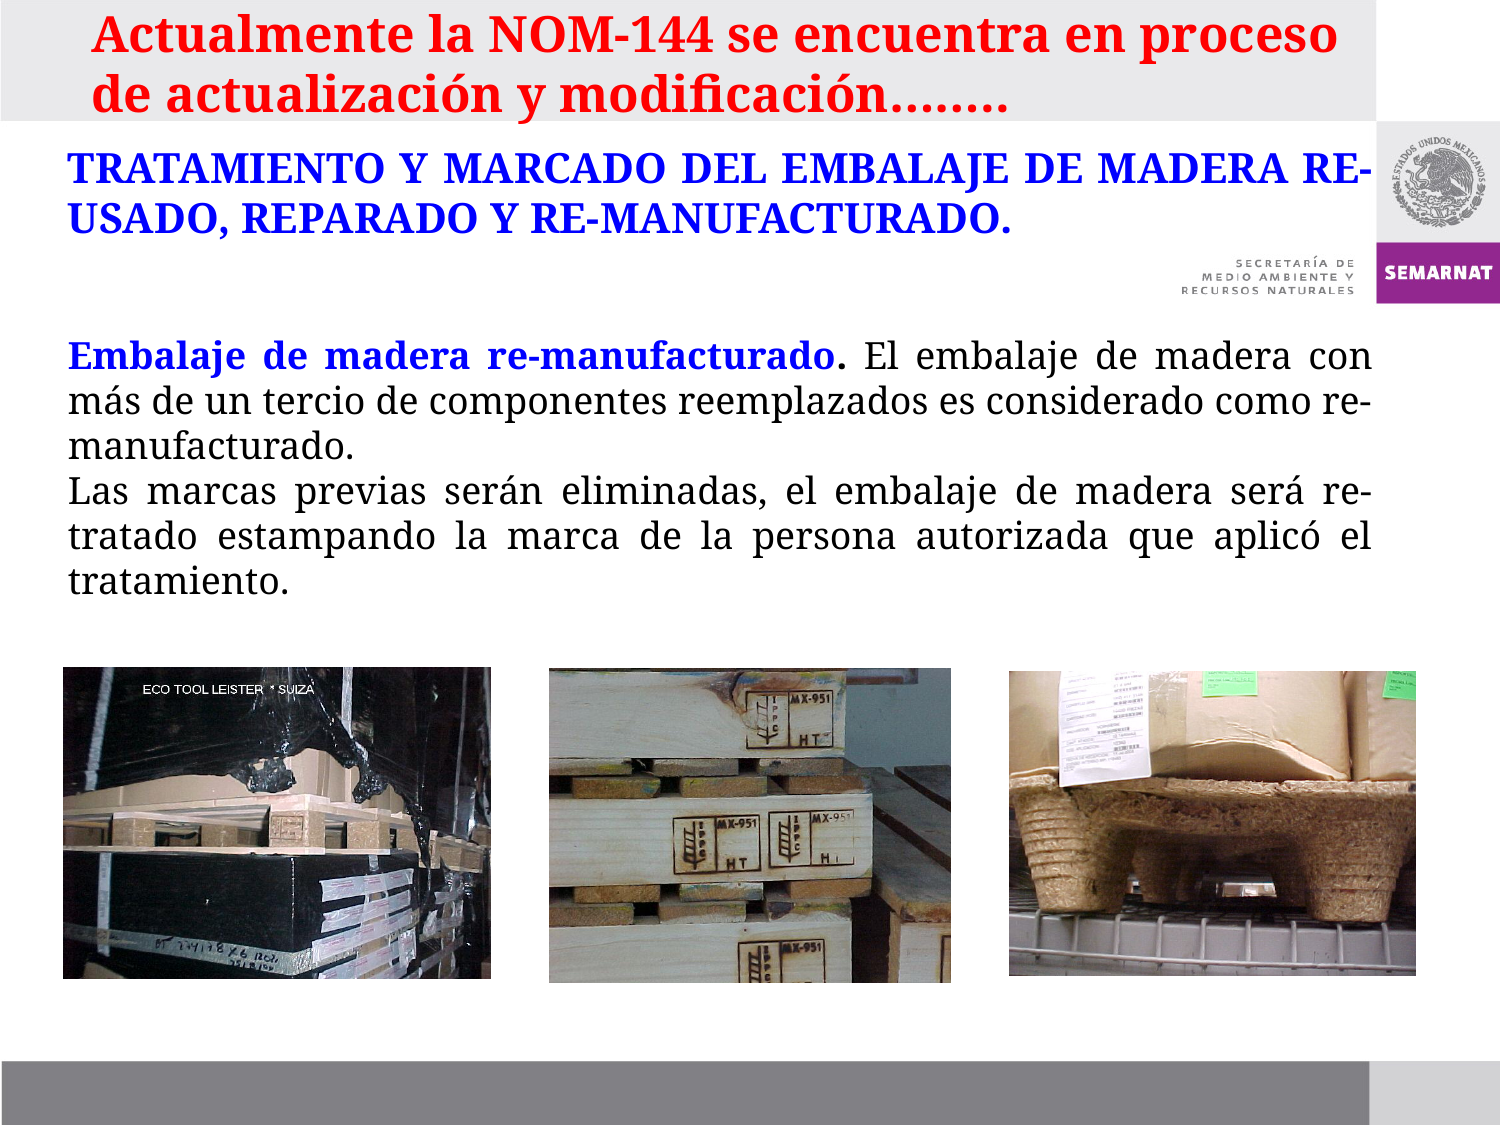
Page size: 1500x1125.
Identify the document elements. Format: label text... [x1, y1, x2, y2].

text_box TRATAMIENTO Y MARCADO DEL EMBALAJE DE MADERA RE-USADO, REPARADO Y RE-MANUFACTURADO. Embalaje de madera re-manufacturado. El embalaje de madera con más de un tercio de componentes reemplazados es considerado como re-manufacturado. Las marcas previas serán eliminadas, el embalaje de madera será re-tratado estampando la marca de la persona autorizada que aplicó el tratamiento. [53, 134, 1388, 655]
text_box Actualmente la NOM-144 se encuentra en proceso de actualización y modificación…….. [76, 0, 1365, 131]
picture [0, 0, 1500, 1125]
